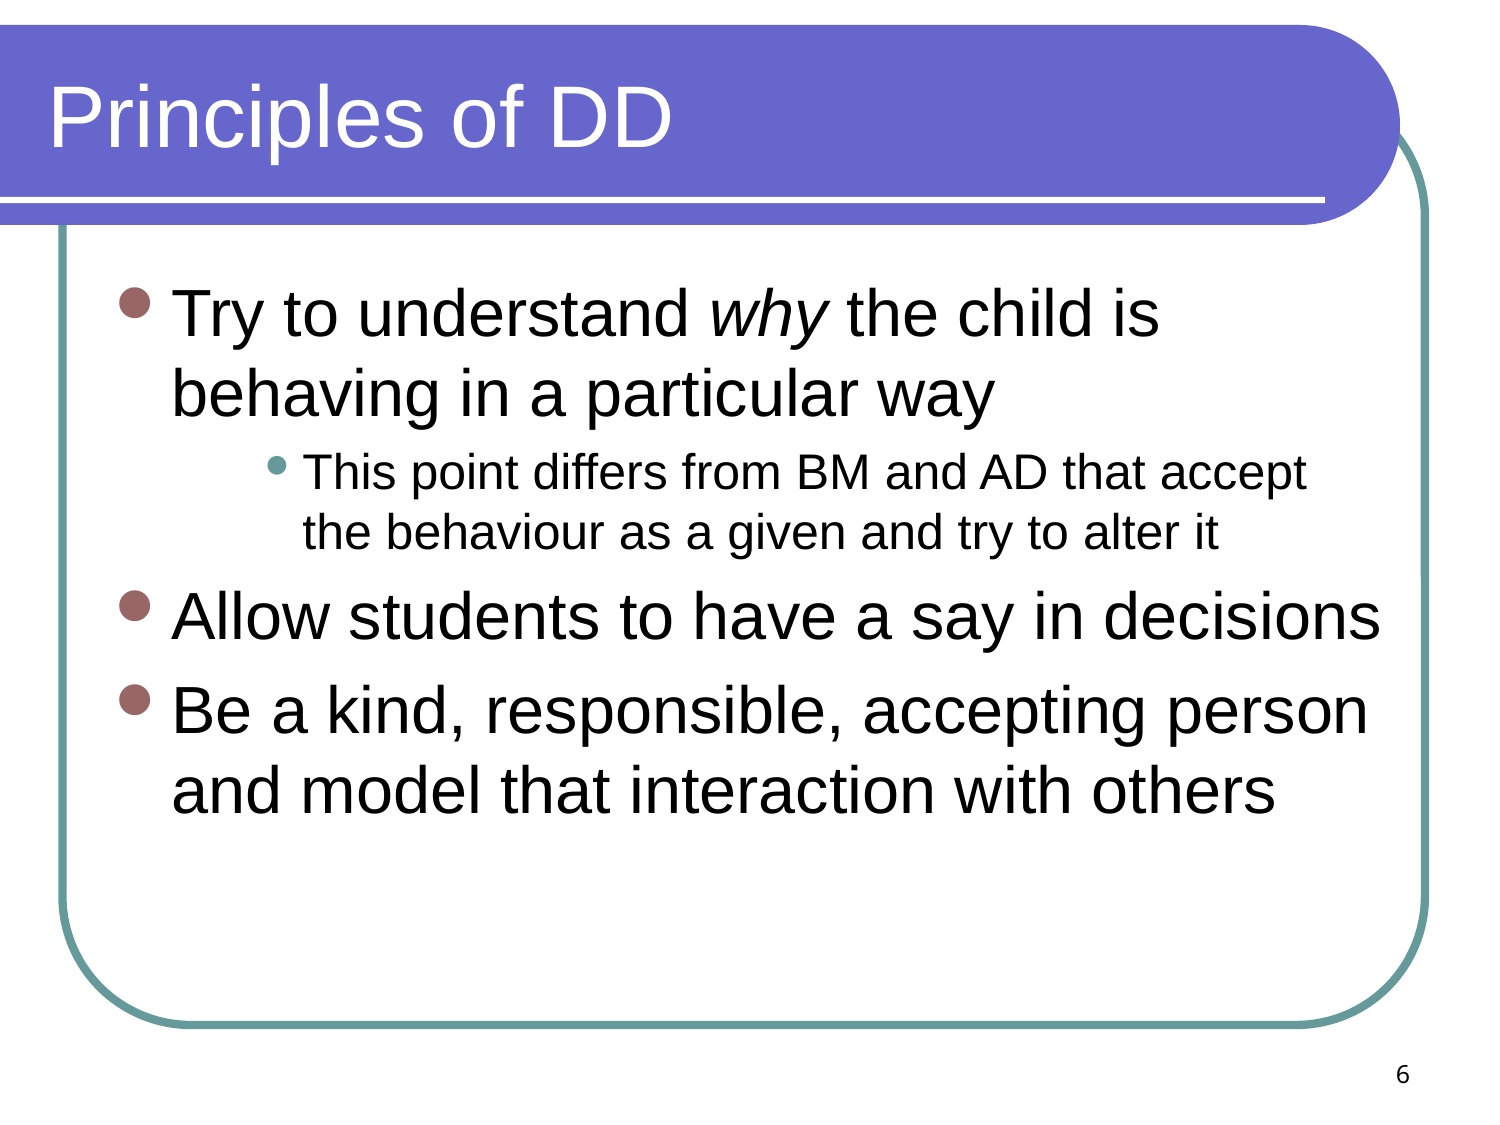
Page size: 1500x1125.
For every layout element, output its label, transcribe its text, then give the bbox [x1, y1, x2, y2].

slide_number 6 [1074, 1024, 1426, 1101]
list Try to understand why the child is behaving in a particular way This point differs from BM and AD that accept the behaviour as a given and try to alter it Allow students to have a say in decisions Be a kind, responsible, accepting person and model that interaction with others [99, 262, 1401, 988]
title Principles of DD [31, 37, 1348, 188]
